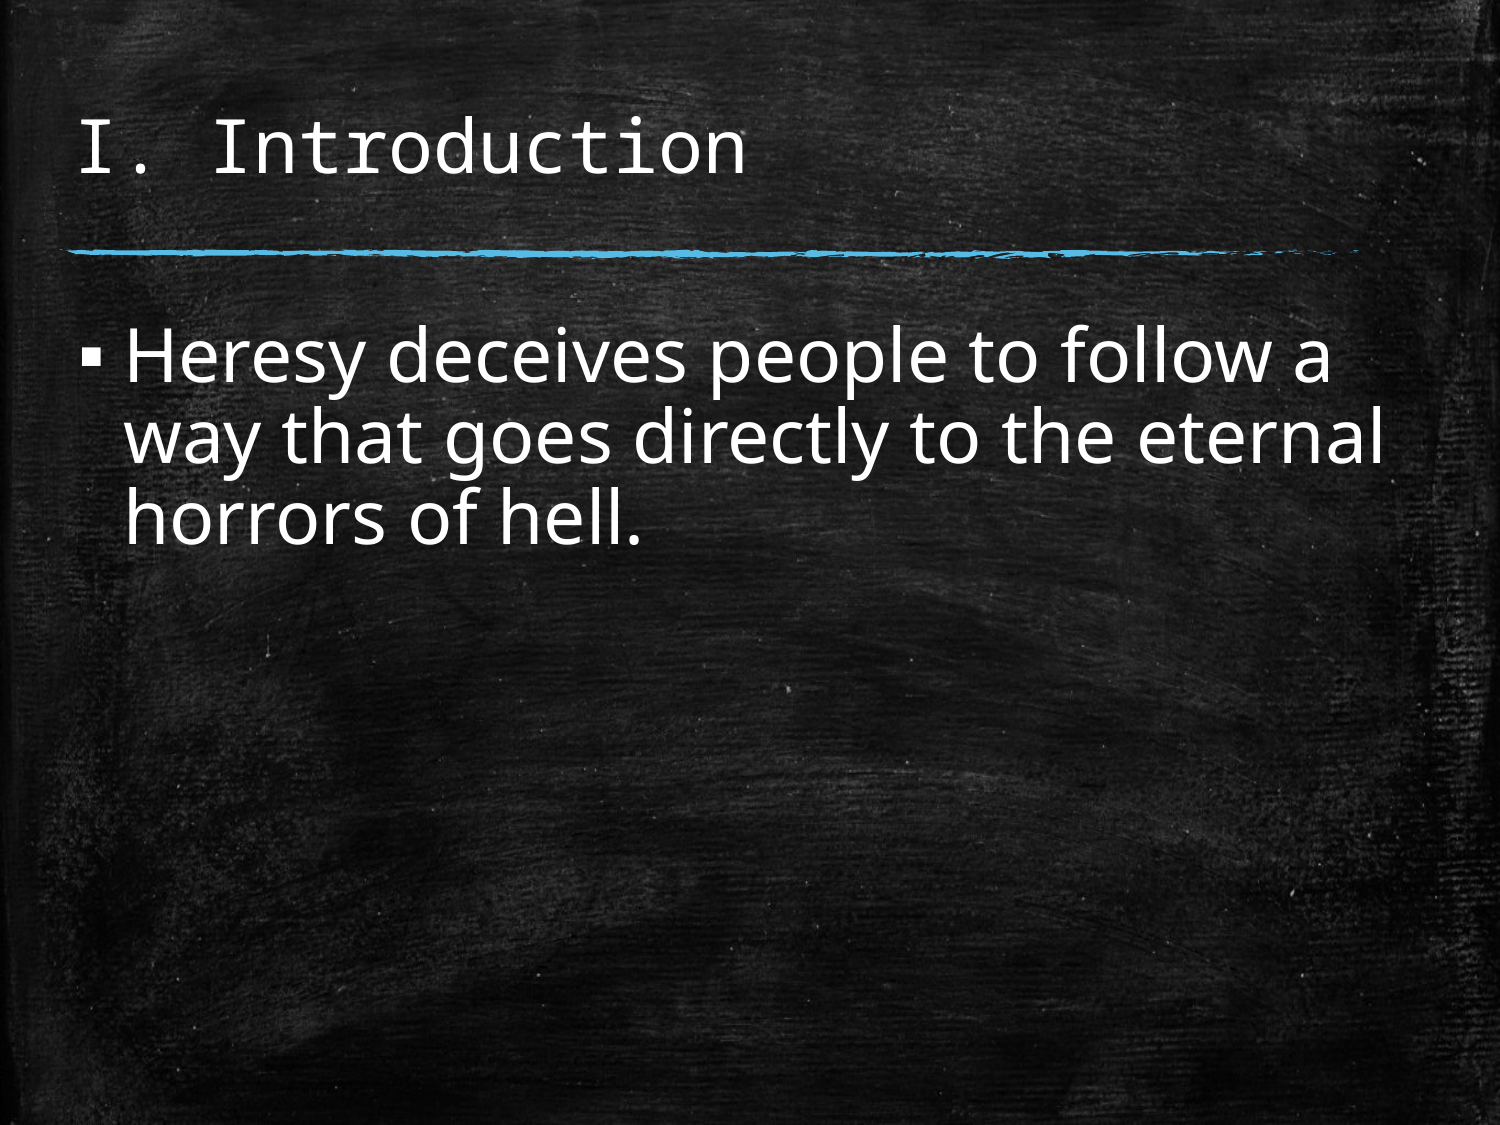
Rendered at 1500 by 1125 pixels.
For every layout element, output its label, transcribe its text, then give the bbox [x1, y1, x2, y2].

list Heresy deceives people to follow a way that goes directly to the eternal horrors of hell. [63, 310, 1457, 1011]
title I. Introduction [58, 29, 1185, 198]
